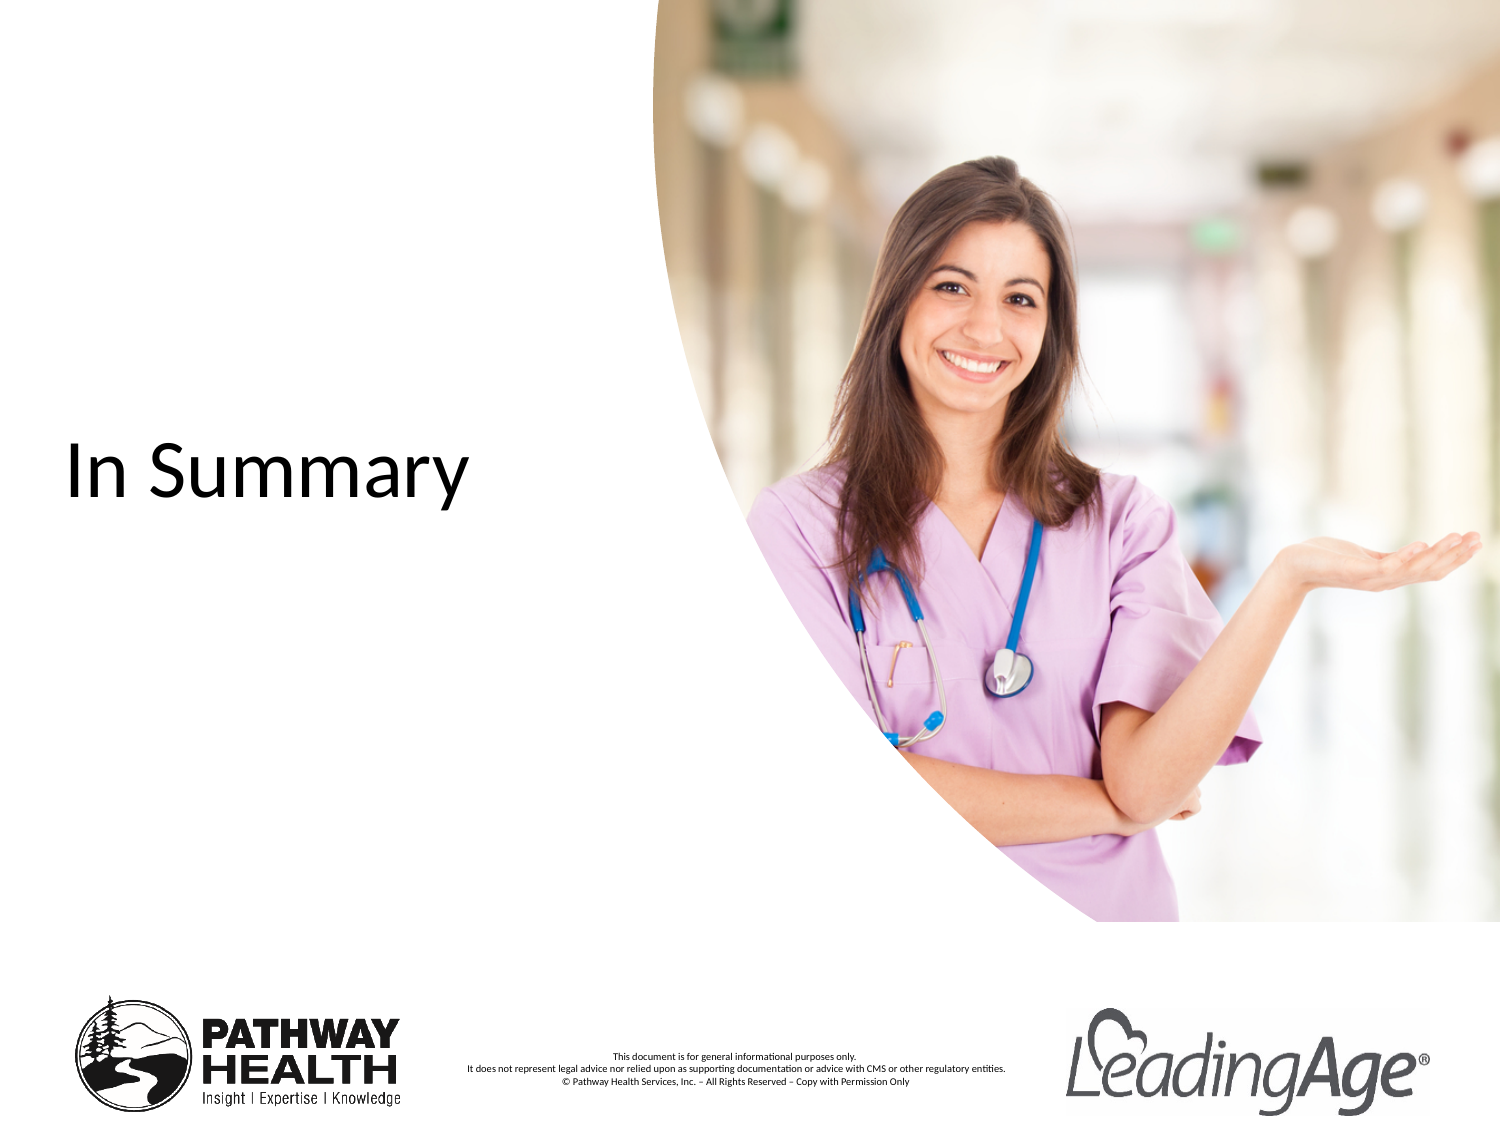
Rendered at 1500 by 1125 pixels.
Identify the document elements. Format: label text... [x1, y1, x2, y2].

text_box In Summary [50, 406, 647, 522]
picture [652, 0, 1500, 923]
picture [1066, 1008, 1430, 1116]
picture [75, 995, 400, 1112]
